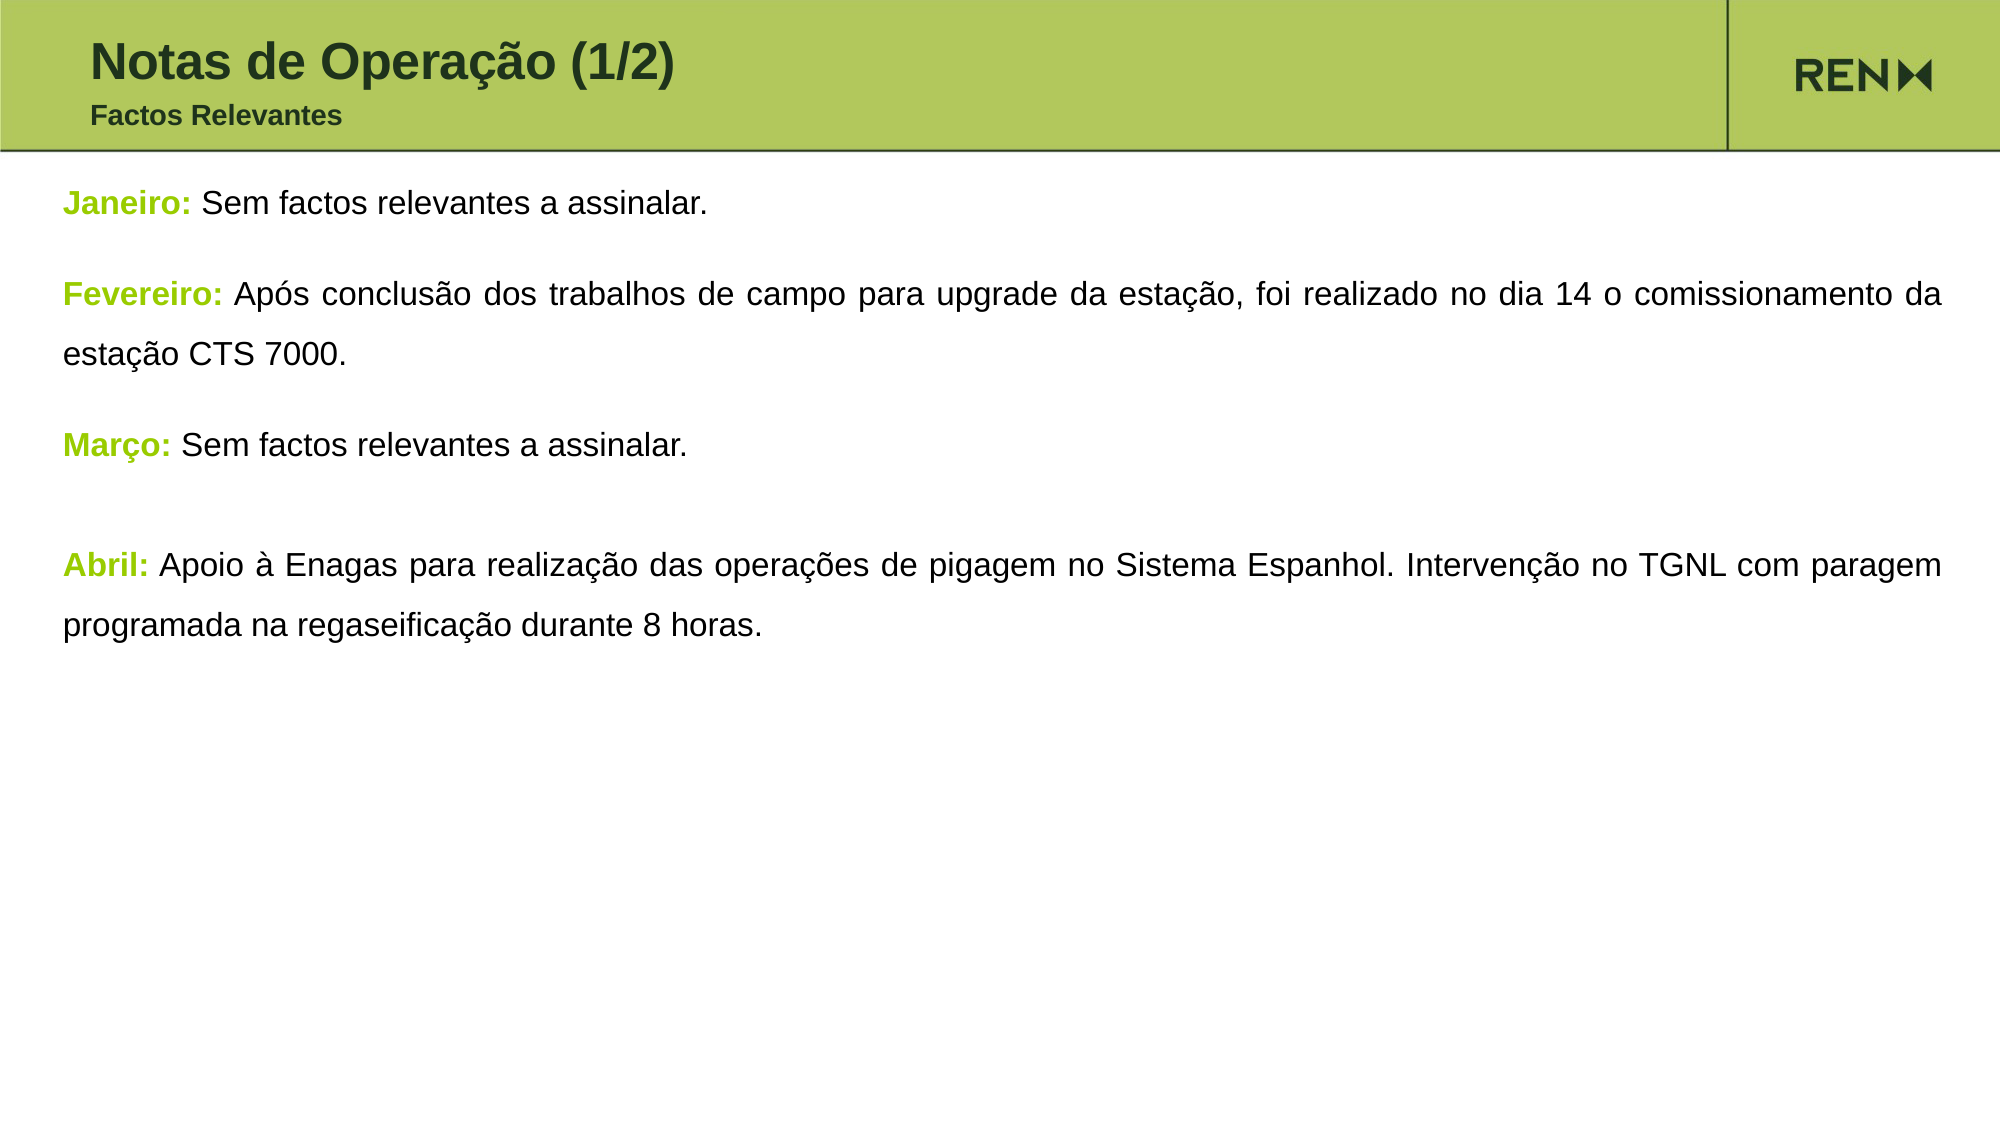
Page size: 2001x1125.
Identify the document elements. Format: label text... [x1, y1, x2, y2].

text_box Factos Relevantes [88, 94, 1630, 131]
text_box Notas de Operação (1/2) [88, 25, 1630, 90]
text_box Janeiro: Sem factos relevantes a assinalar. Fevereiro: Após conclusão dos trabalhos de campo para upgrade da estação, foi realizado no dia 14 o comissionamento da estação CTS 7000. Março: Sem factos relevantes a assinalar. Abril: Apoio à Enagas para realização das operações de pigagem no Sistema Espanhol. Intervenção no TGNL com paragem programada na regaseificação durante 8 horas. [48, 175, 1960, 710]
picture [0, 0, 2000, 1125]
